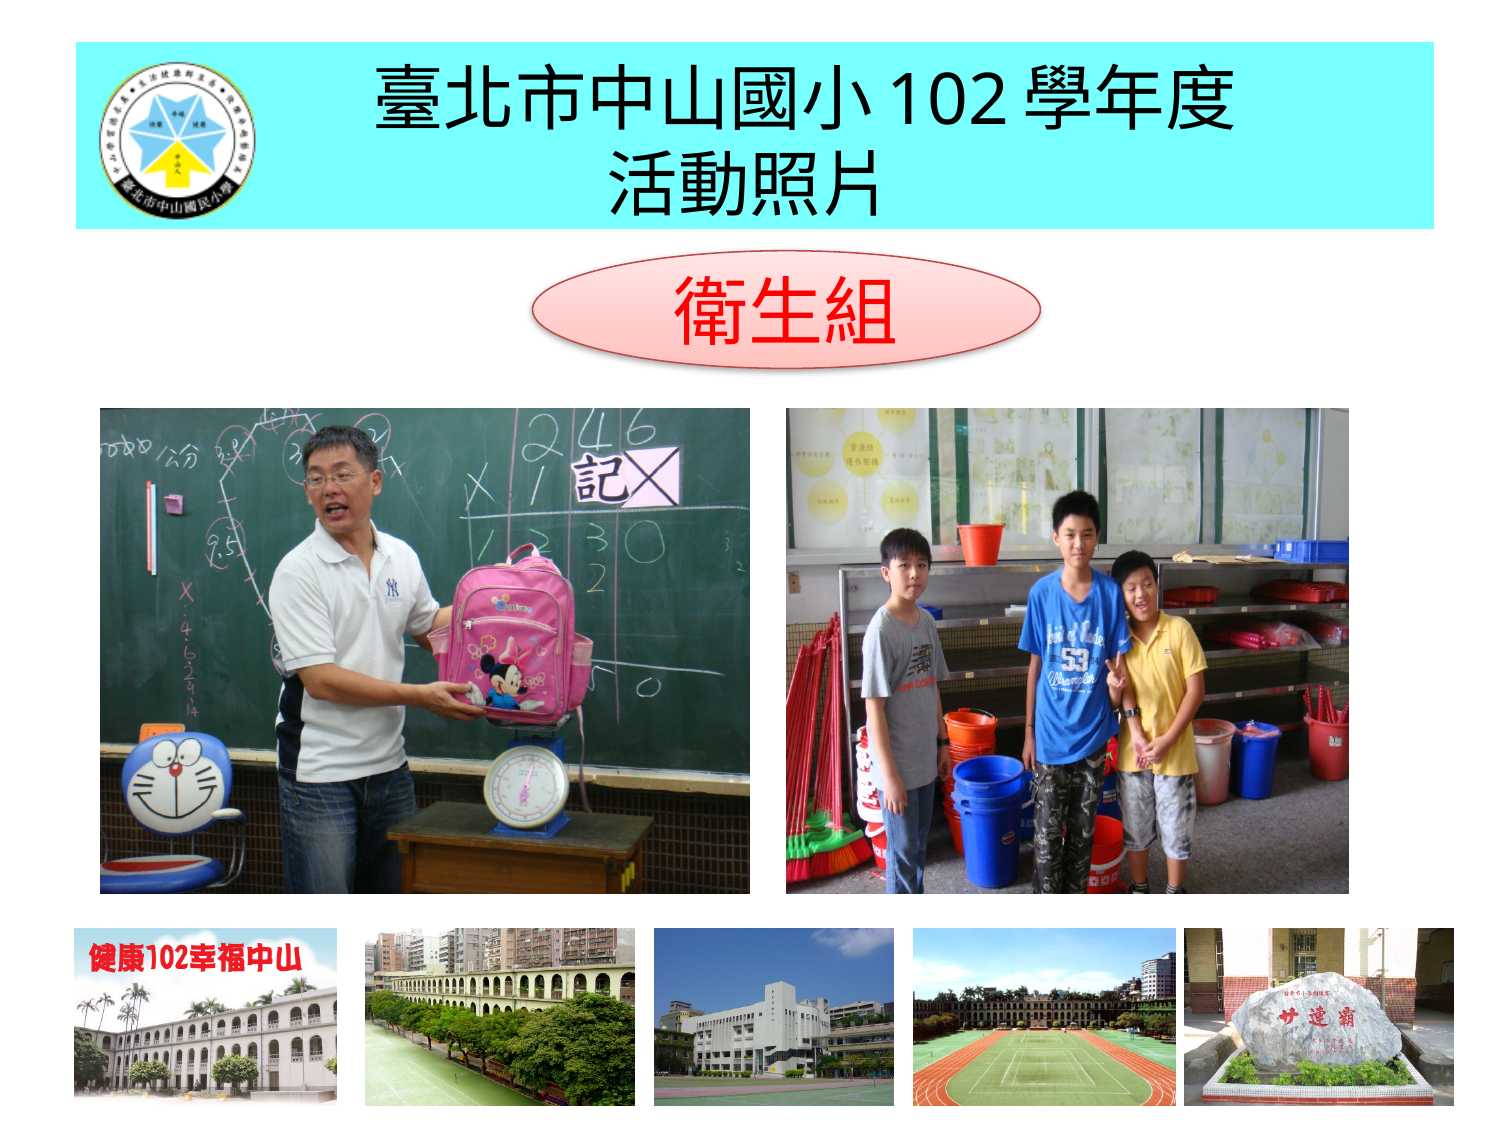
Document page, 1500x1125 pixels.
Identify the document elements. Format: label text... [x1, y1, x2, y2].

picture [786, 408, 1349, 894]
picture [654, 928, 894, 1106]
title 臺北市中山國小102學年度 活動照片 [75, 45, 1425, 233]
picture [365, 928, 635, 1106]
picture [76, 42, 1434, 229]
picture [1184, 928, 1454, 1106]
picture [100, 408, 751, 894]
picture [913, 928, 1176, 1106]
picture [74, 928, 337, 1106]
text_box 衛生組 [531, 249, 1042, 370]
